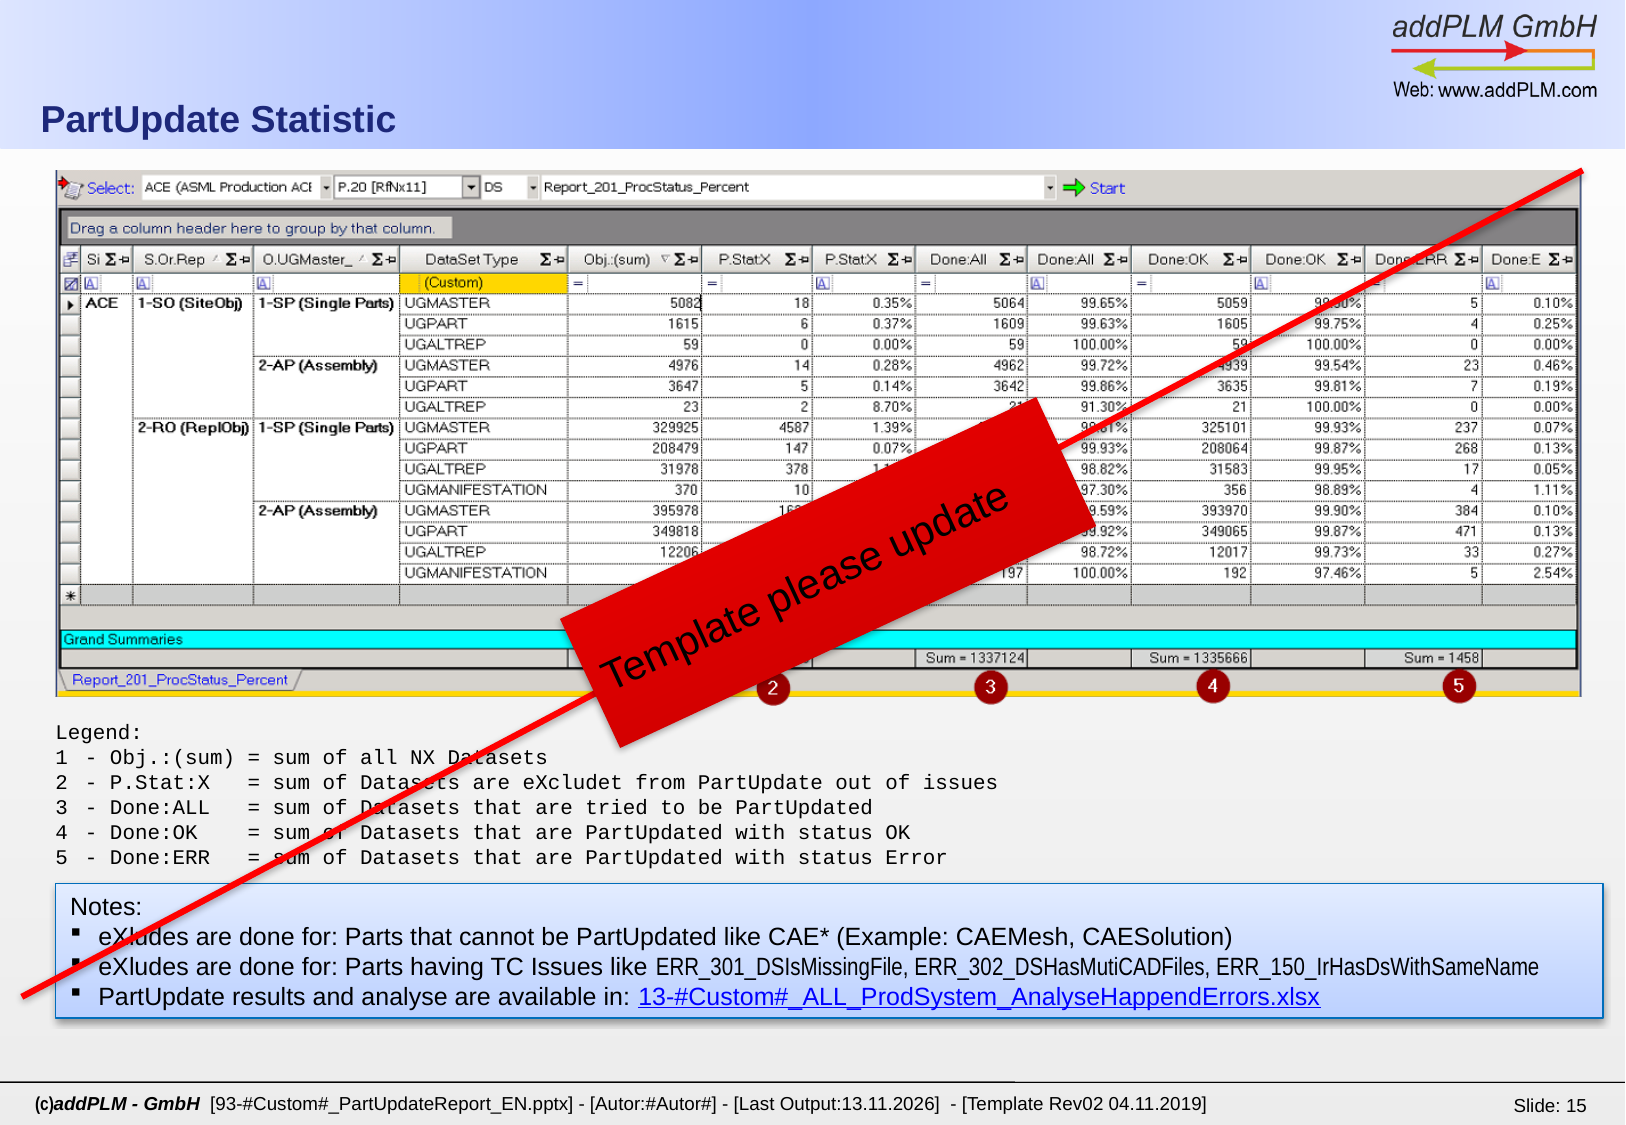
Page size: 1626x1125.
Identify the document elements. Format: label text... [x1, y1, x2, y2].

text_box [21, 169, 1583, 998]
text_box Notes: eXludes are done for: Parts that cannot be PartUpdated like CAE* (Example: CAEMesh, CAESolution) eXludes are done for: Parts having TC Issues like ERR_301_DSIsMissingFile, ERR_302_DSHasMutiCADFiles, ERR_150_IrHasDsWithSameName PartUpdate results and analyse are available in: 13-#Custom#_ALL_ProdSystem_AnalyseHappendErrors.xlsx [55, 883, 1604, 1019]
title PartUpdate Statistic [40, 67, 1582, 131]
picture [1391, 14, 1597, 97]
